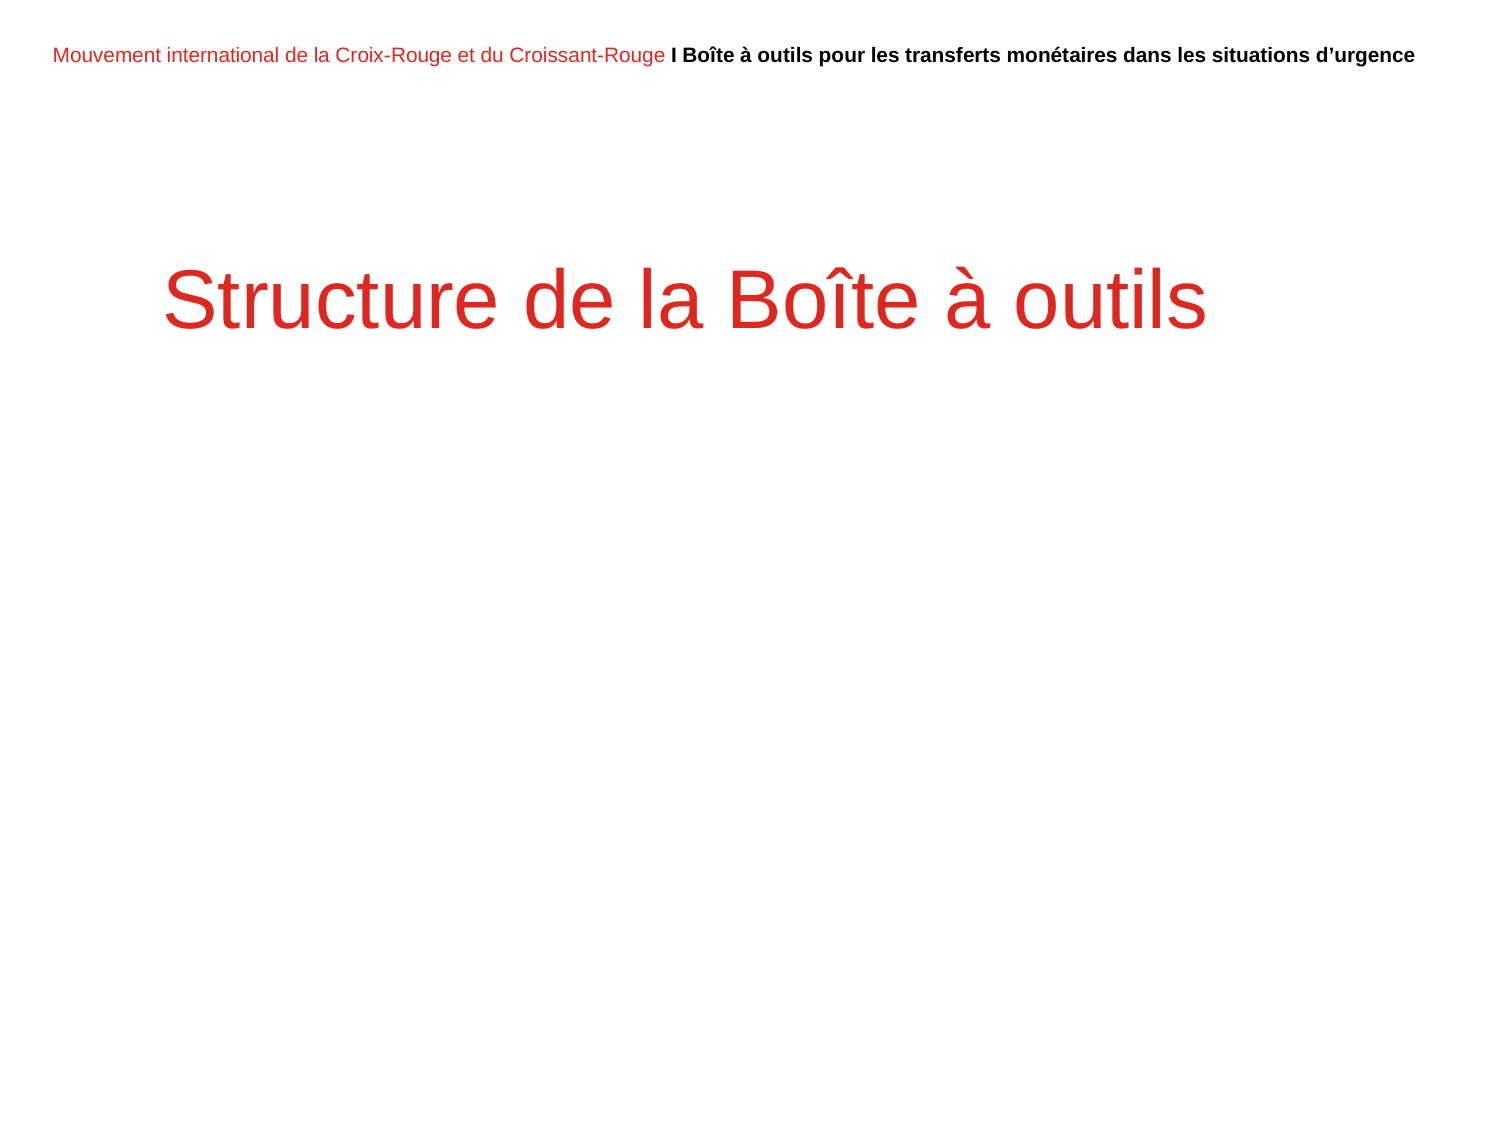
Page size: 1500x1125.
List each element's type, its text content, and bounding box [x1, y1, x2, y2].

title Structure de la Boîte à outils [147, 237, 1423, 462]
